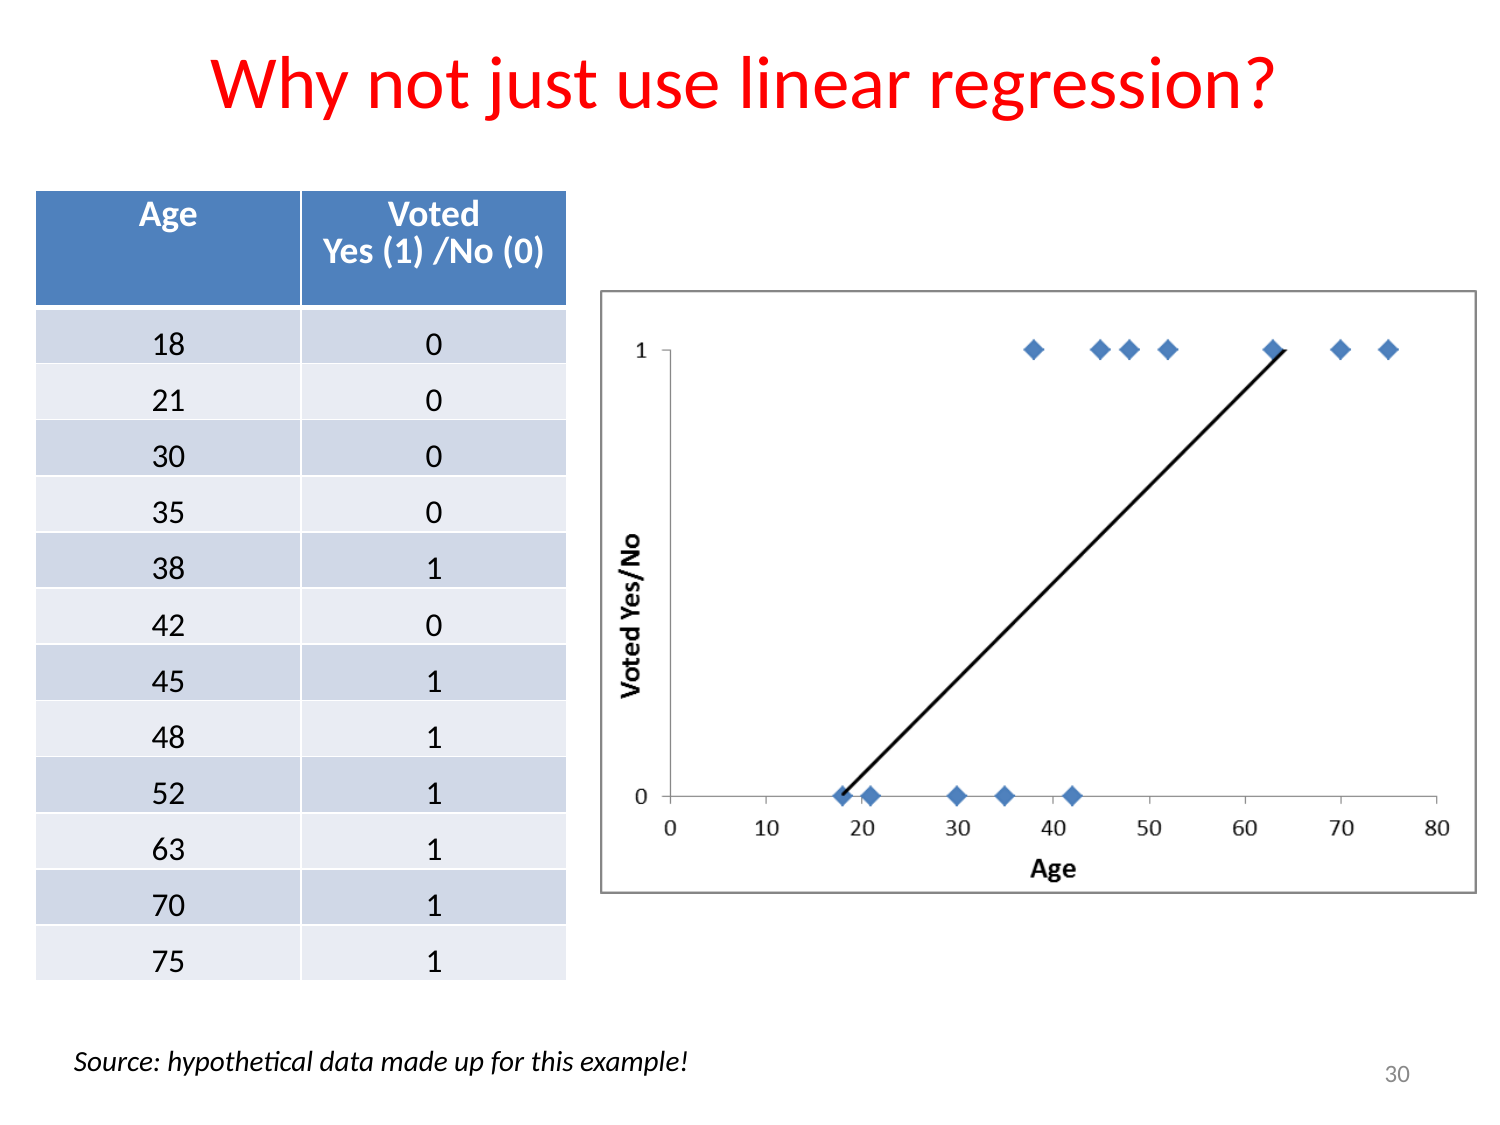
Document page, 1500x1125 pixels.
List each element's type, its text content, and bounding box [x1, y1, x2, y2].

table_cell 63 [36, 814, 300, 868]
table_cell 1 [302, 814, 566, 868]
table_cell 0 [302, 477, 566, 531]
table_cell 45 [36, 645, 300, 700]
table_cell 0 [302, 589, 566, 643]
table_cell 1 [302, 533, 566, 587]
table_cell 30 [36, 420, 300, 475]
table_cell 52 [36, 757, 300, 812]
table_cell 35 [36, 477, 300, 531]
picture [599, 290, 1477, 894]
table_cell 21 [36, 364, 300, 419]
text_box Source: hypothetical data made up for this example! [23, 1034, 741, 1085]
table_cell 0 [302, 420, 566, 475]
table_cell 70 [36, 870, 300, 924]
table_cell 38 [36, 533, 300, 587]
table_cell 0 [302, 310, 566, 363]
table_cell 0 [302, 364, 566, 419]
table_cell 48 [36, 701, 300, 756]
table_cell 18 [36, 310, 300, 363]
title Why not just use linear regression? [64, 13, 1425, 144]
table_cell 1 [302, 870, 566, 924]
slide_number 30 [1074, 1042, 1425, 1103]
table_cell 42 [36, 589, 300, 643]
table_cell 1 [302, 701, 566, 756]
table_cell 1 [302, 645, 566, 700]
table_header Voted Yes (1) /No (0) [302, 191, 566, 305]
table_cell 75 [36, 926, 300, 980]
table_cell 1 [302, 757, 566, 812]
table_cell 1 [302, 926, 566, 980]
table_header Age [36, 191, 300, 305]
